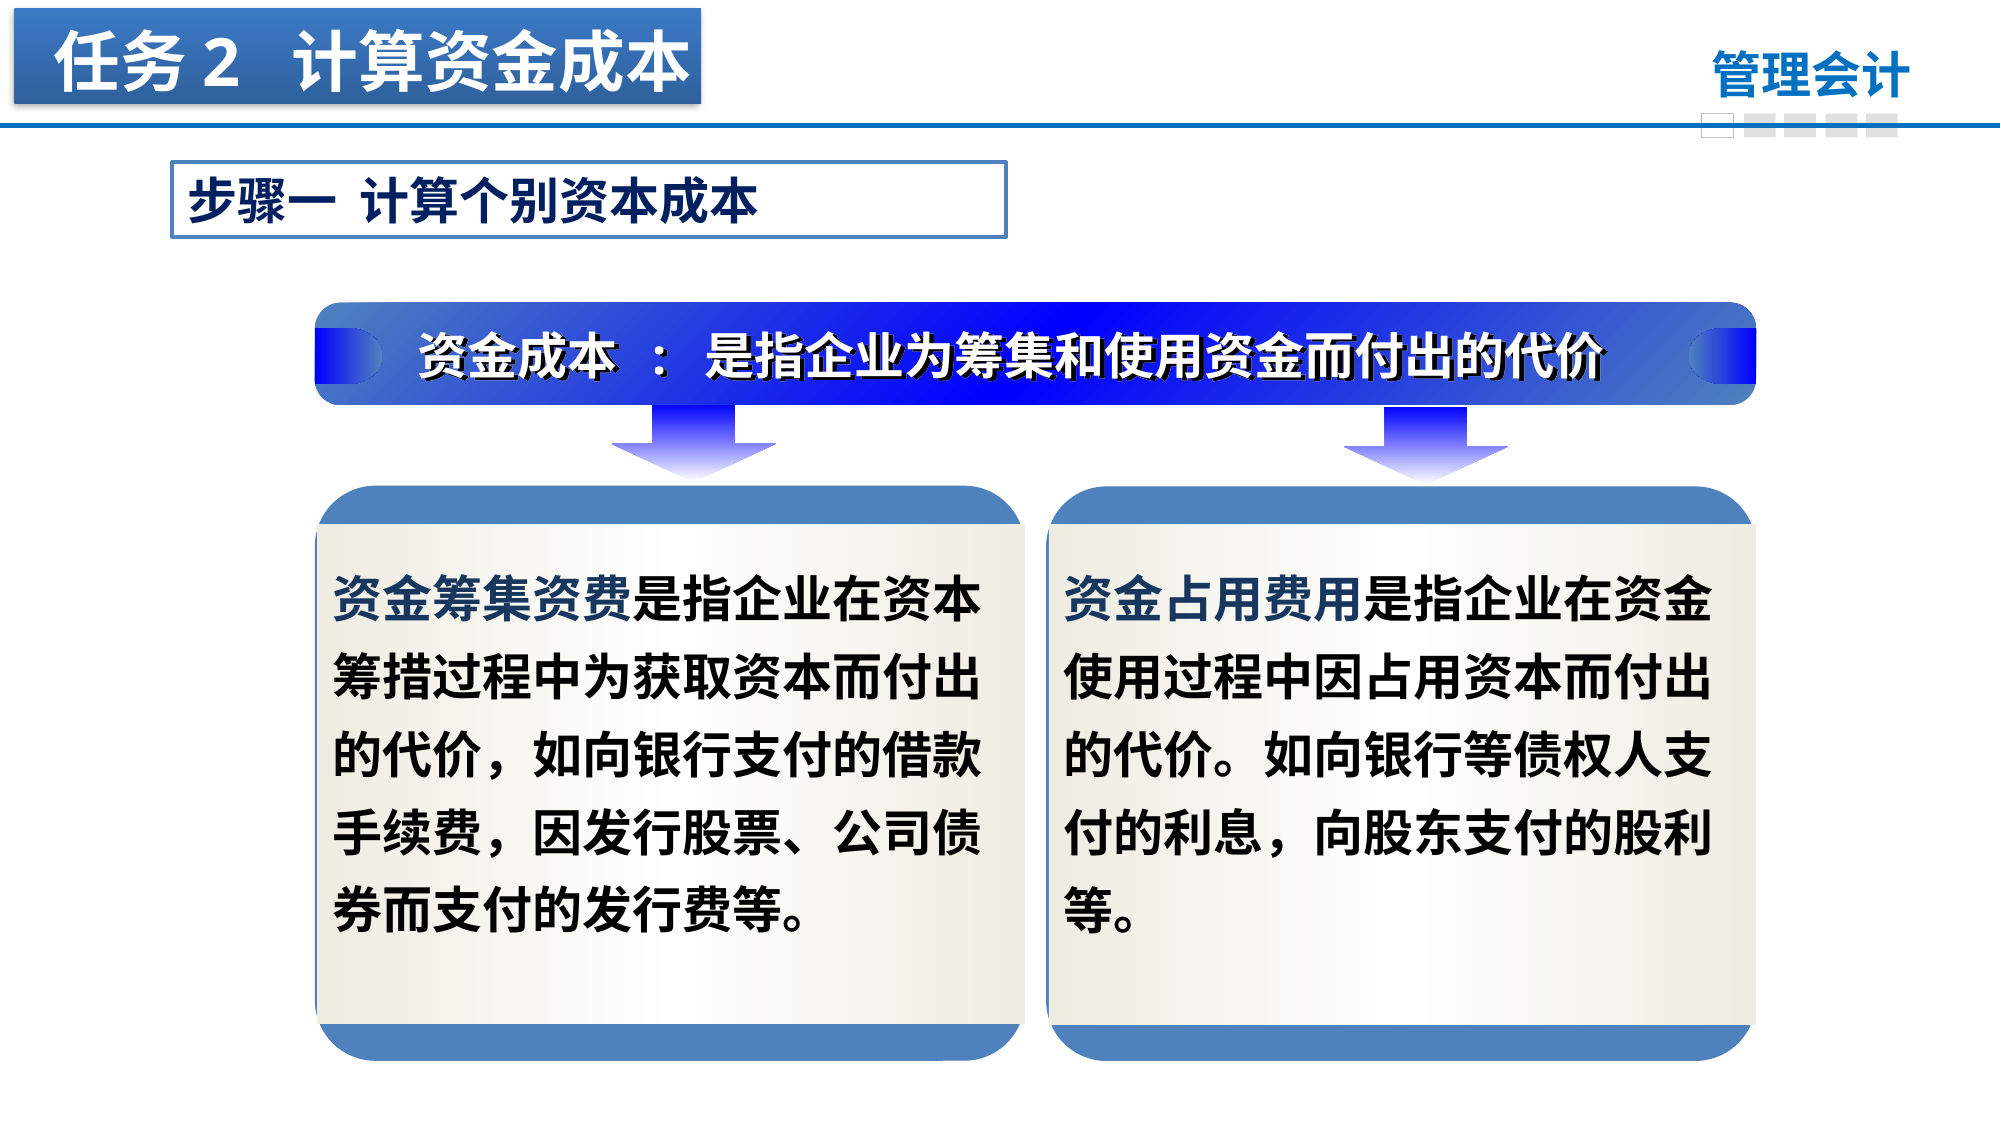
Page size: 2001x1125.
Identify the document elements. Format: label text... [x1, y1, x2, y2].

text_box 步骤一 计算个别资本成本 [170, 160, 1008, 239]
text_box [314, 485, 1025, 1062]
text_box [14, 7, 717, 109]
text_box [611, 414, 776, 483]
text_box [1045, 486, 1757, 1062]
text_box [314, 302, 1757, 406]
text_box [1343, 414, 1508, 484]
